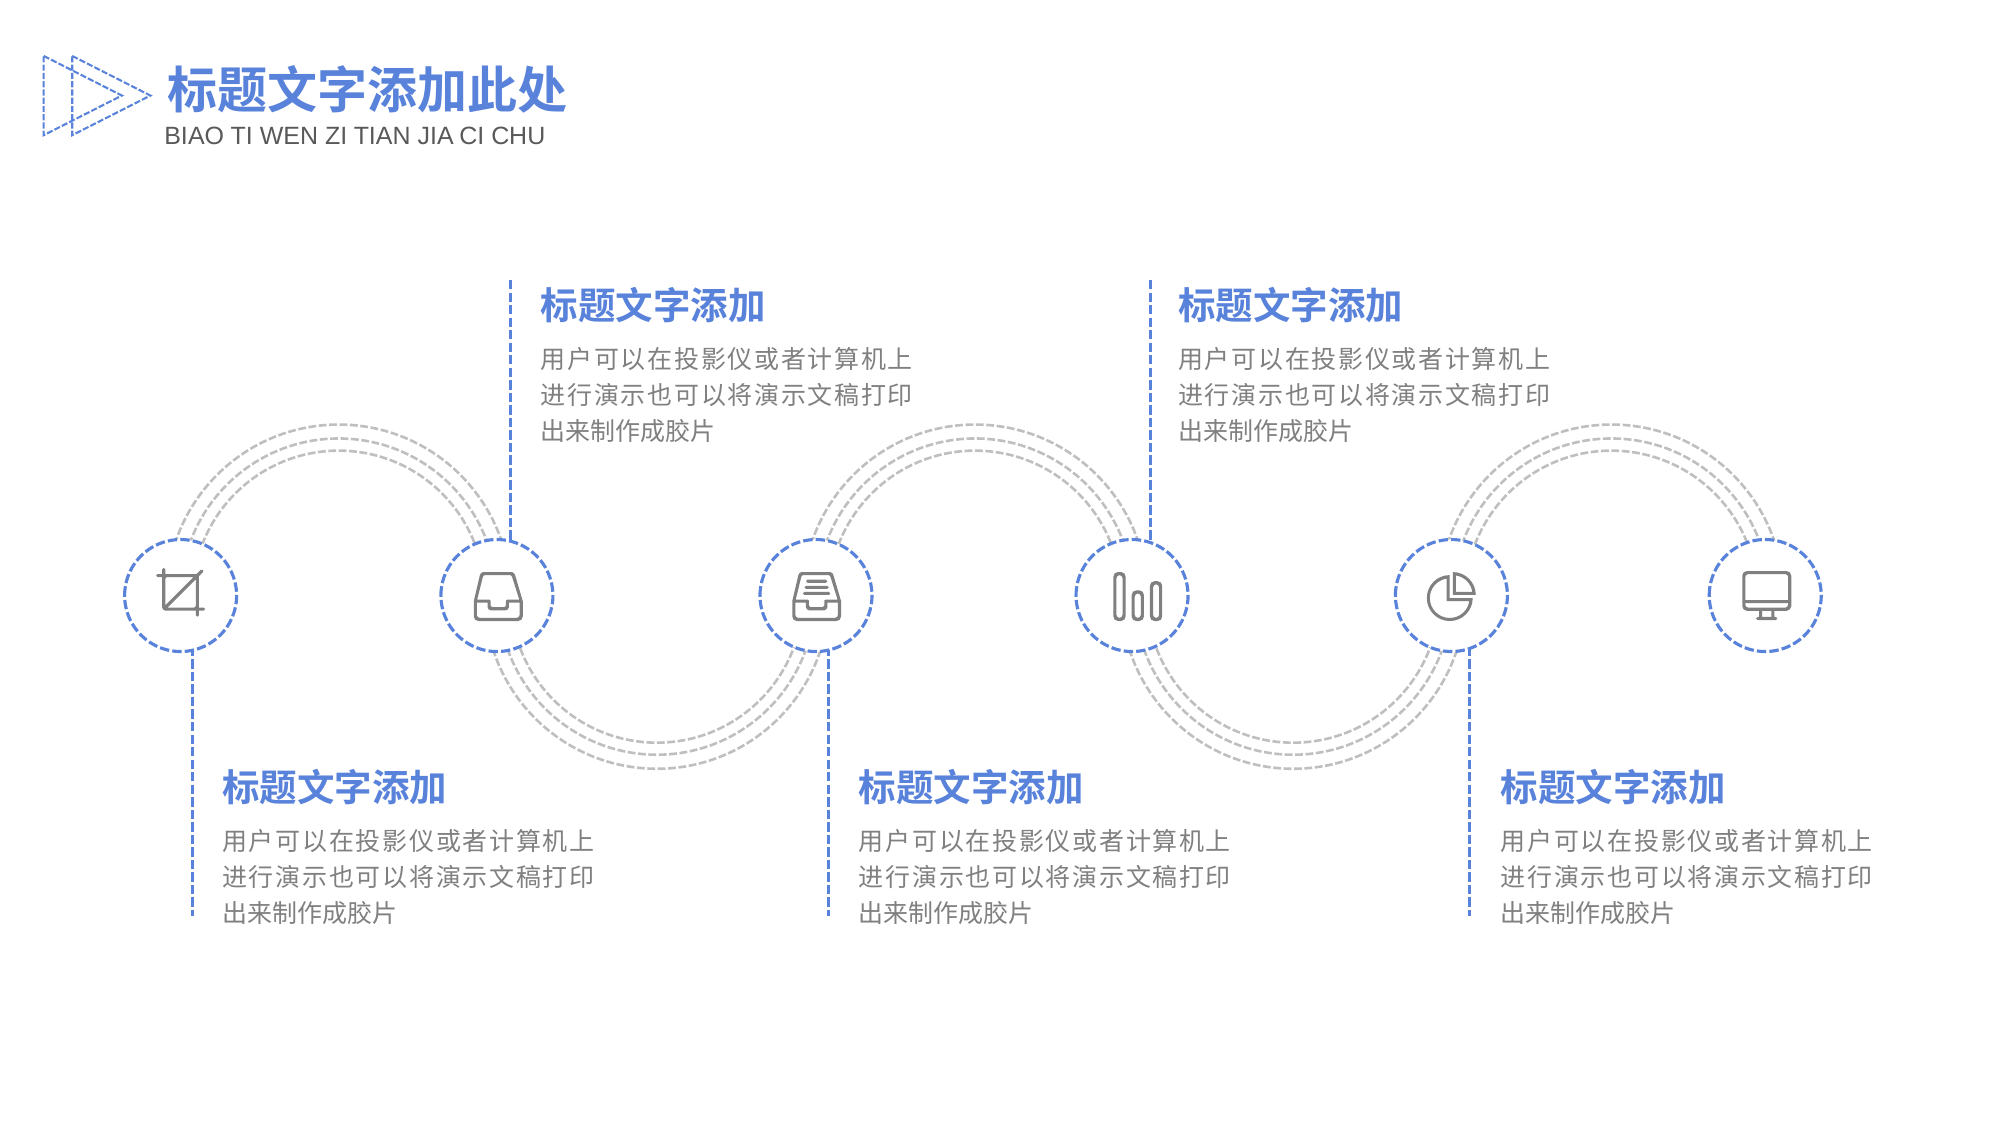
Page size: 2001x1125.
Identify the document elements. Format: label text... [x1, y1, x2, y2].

text_box [1784, 541, 1823, 634]
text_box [1469, 634, 1889, 937]
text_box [166, 424, 1784, 769]
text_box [1150, 265, 1566, 424]
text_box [192, 769, 610, 937]
text_box [123, 540, 166, 651]
text_box [156, 567, 166, 611]
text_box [828, 769, 1262, 937]
text_box [1784, 571, 1792, 611]
text_box [71, 55, 152, 137]
text_box BIAO TI WEN ZI TIAN JIA CI CHU [149, 112, 582, 157]
text_box 标题文字添加此处 [152, 51, 583, 126]
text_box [510, 265, 929, 424]
text_box [42, 55, 72, 137]
